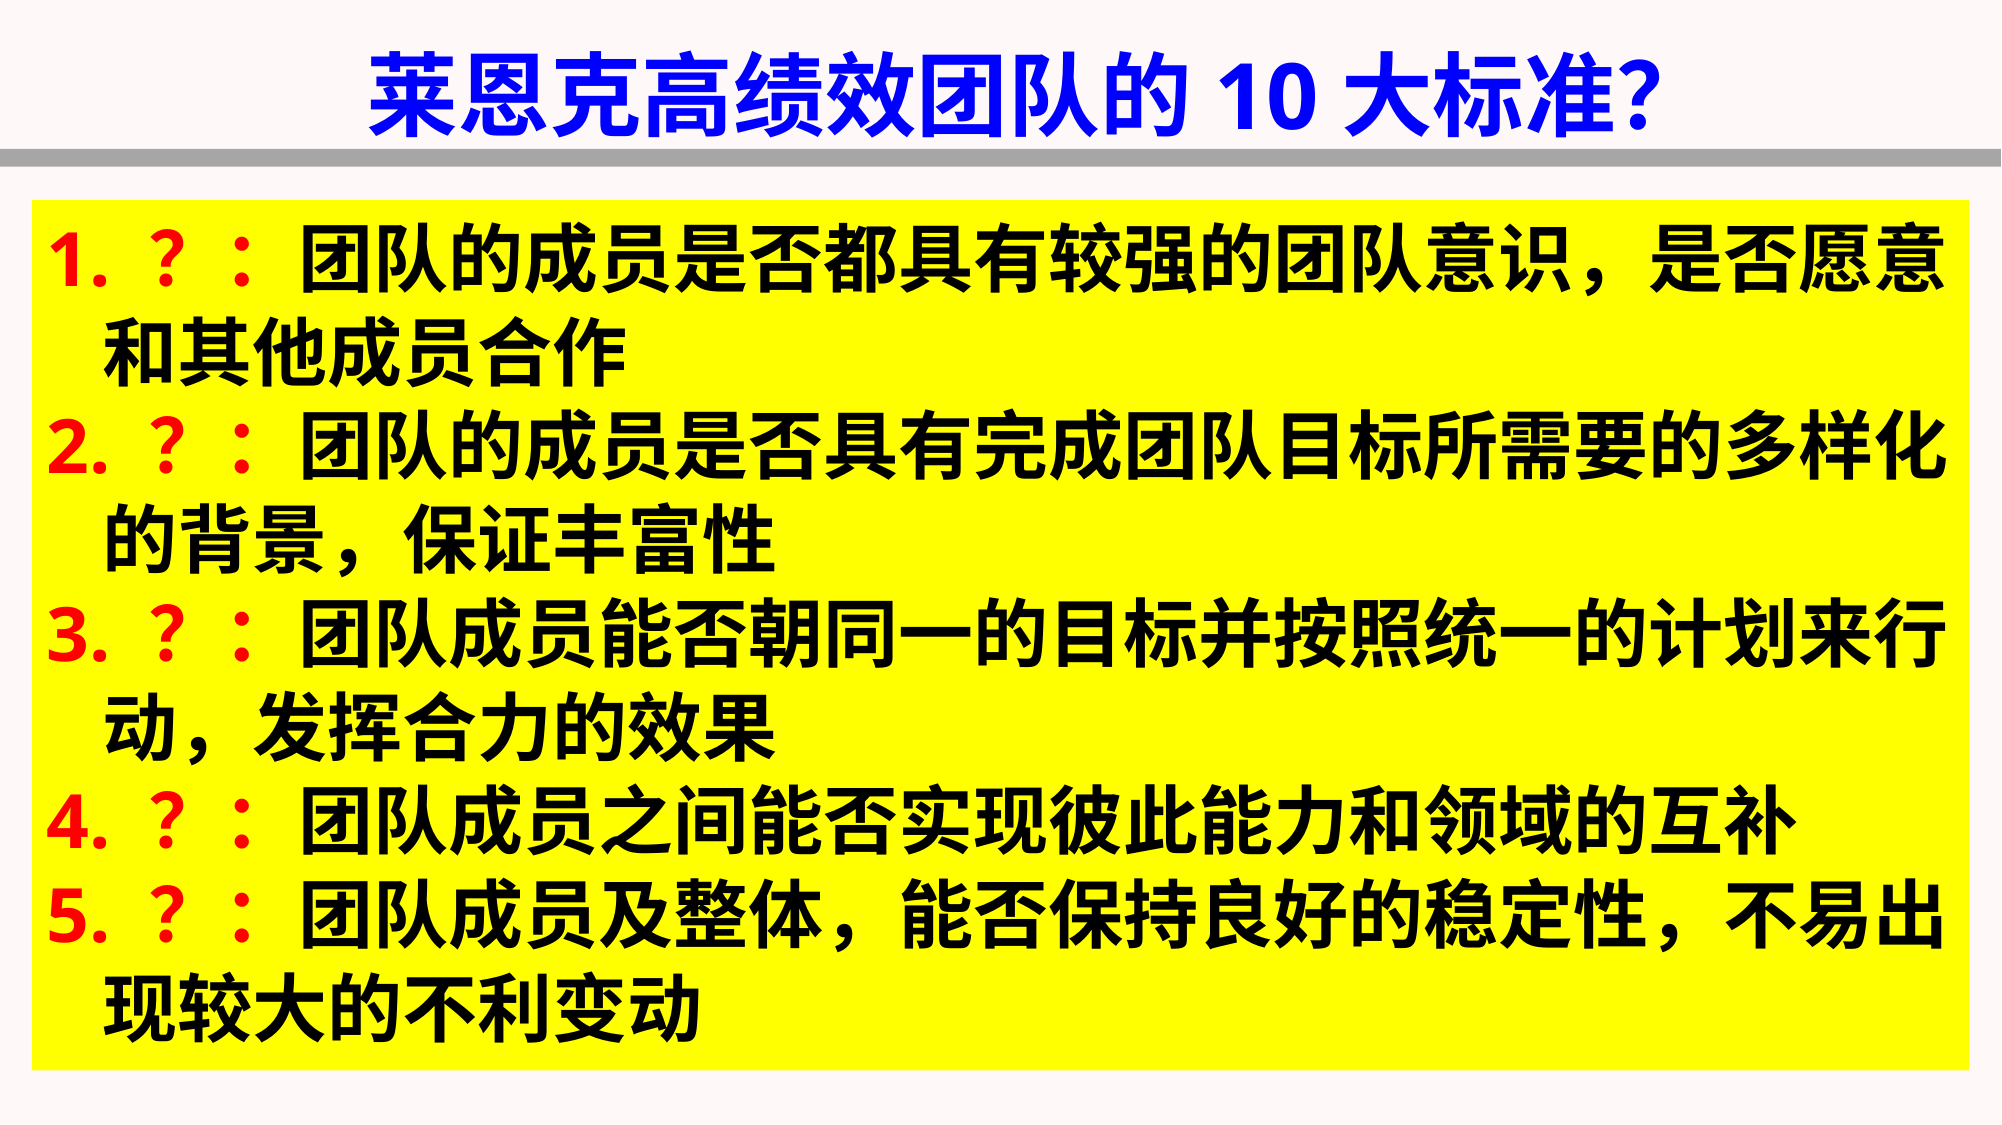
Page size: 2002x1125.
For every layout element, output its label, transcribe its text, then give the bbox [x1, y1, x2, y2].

text_box 莱恩克高绩效团队的10大标准？ [351, 30, 1724, 156]
list 1. ？：团队的成员是否都具有较强的团队意识，是否愿意和其他成员合作 2. ？：团队的成员是否具有完成团队目标所需要的多样化的背景，保证丰富性 3. ？：团队成员能否朝同一的目标并按照统一的计划来行动，发挥合力的效果 4. ？：团队成员之间能否实现彼此能力和领域的互补 5. ？：团队成员及整体，能否保持良好的稳定性，不易出现较大的不利变动 [31, 200, 1970, 1071]
